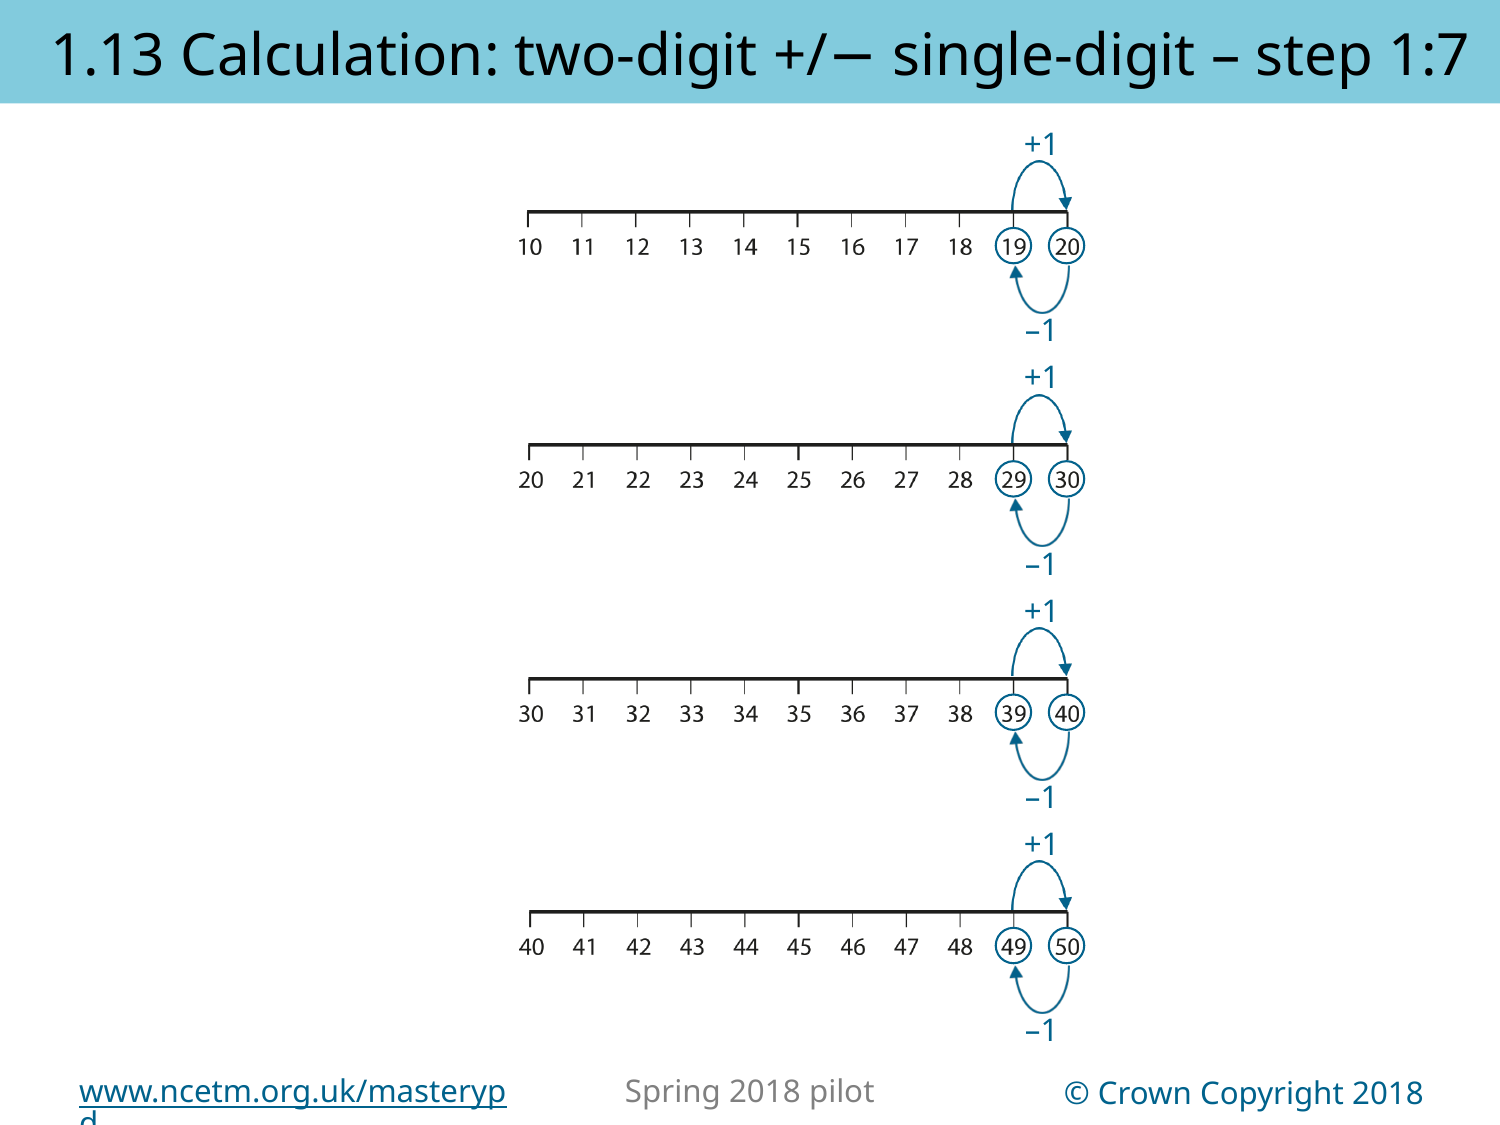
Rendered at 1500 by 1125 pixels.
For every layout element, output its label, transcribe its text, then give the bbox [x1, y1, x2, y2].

text_box +1 [1008, 350, 1075, 395]
picture [998, 696, 1029, 722]
text_box –1 [1009, 313, 1074, 350]
picture [1008, 498, 1070, 547]
picture [518, 630, 1080, 722]
text_box +1 [1008, 816, 1075, 862]
picture [1011, 393, 1038, 432]
picture [1011, 860, 1034, 898]
picture [1016, 731, 1070, 781]
picture [518, 163, 1080, 255]
text_box –1 [1009, 1013, 1074, 1056]
picture [1008, 731, 1036, 781]
picture [998, 230, 1029, 255]
picture [1045, 860, 1072, 897]
text_box –1 [1009, 547, 1074, 583]
list 1.13 Calculation: two-digit +/− single-digit – step 1:7 [0, 0, 1500, 104]
picture [1011, 160, 1034, 198]
text_box +1 [1008, 583, 1075, 628]
picture [1051, 230, 1080, 255]
picture [1045, 160, 1072, 197]
picture [998, 930, 1029, 955]
picture [518, 863, 1080, 955]
picture [1045, 627, 1072, 663]
picture [1051, 463, 1080, 489]
text_box +1 [1008, 116, 1075, 162]
picture [998, 463, 1029, 489]
picture [518, 397, 1080, 489]
picture [1011, 627, 1034, 665]
picture [1041, 393, 1072, 430]
picture [1051, 930, 1080, 955]
text_box –1 [1009, 781, 1074, 816]
picture [1008, 964, 1070, 1014]
picture [1008, 264, 1070, 314]
picture [1051, 696, 1080, 722]
